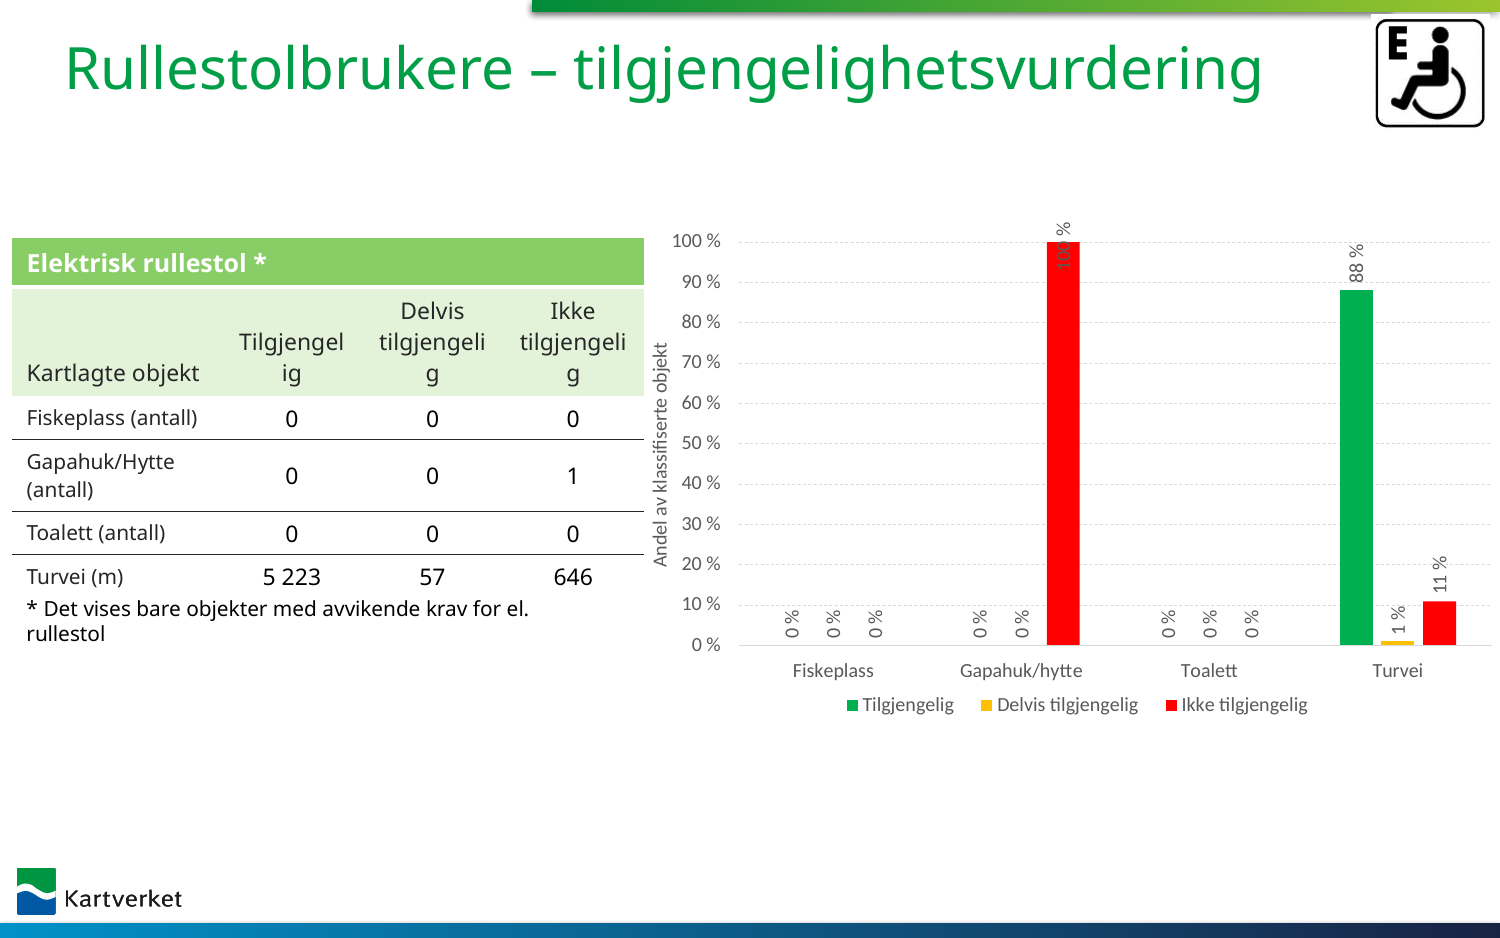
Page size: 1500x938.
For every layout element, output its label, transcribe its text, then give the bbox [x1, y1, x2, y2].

table_cell Delvis tilgjengelig [362, 289, 503, 396]
table_cell 0 [362, 440, 503, 511]
text_box * Det vises bare objekter med avvikende krav for el. rullestol [11, 588, 597, 653]
table_cell 0 [362, 396, 503, 439]
table_cell Gapahuk/Hytte (antall) [12, 440, 222, 511]
table_cell Fiskeplass (antall) [12, 396, 222, 439]
table_cell Tilgjengelig [222, 289, 362, 396]
table_cell 0 [362, 512, 503, 554]
picture [643, 218, 1500, 728]
table_cell 5 223 [222, 555, 362, 588]
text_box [1371, 13, 1491, 133]
text_box Rullestolbrukere – tilgjengelighetsvurdering [49, 12, 1372, 109]
table_cell 646 [503, 555, 638, 598]
table_header Elektrisk rullestol * [12, 238, 638, 285]
table_cell 0 [222, 440, 362, 511]
table_cell 0 [222, 396, 362, 439]
table_cell 0 [503, 512, 638, 554]
table_cell Turvei (m) [12, 555, 222, 588]
table_cell 1 [503, 440, 638, 511]
table_cell 0 [222, 512, 362, 554]
table_cell Ikke tilgjengelig [503, 289, 638, 396]
table_cell 0 [503, 396, 638, 439]
table_cell Kartlagte objekt [12, 289, 222, 396]
table_cell 57 [362, 555, 503, 588]
table_cell Toalett (antall) [12, 512, 222, 554]
